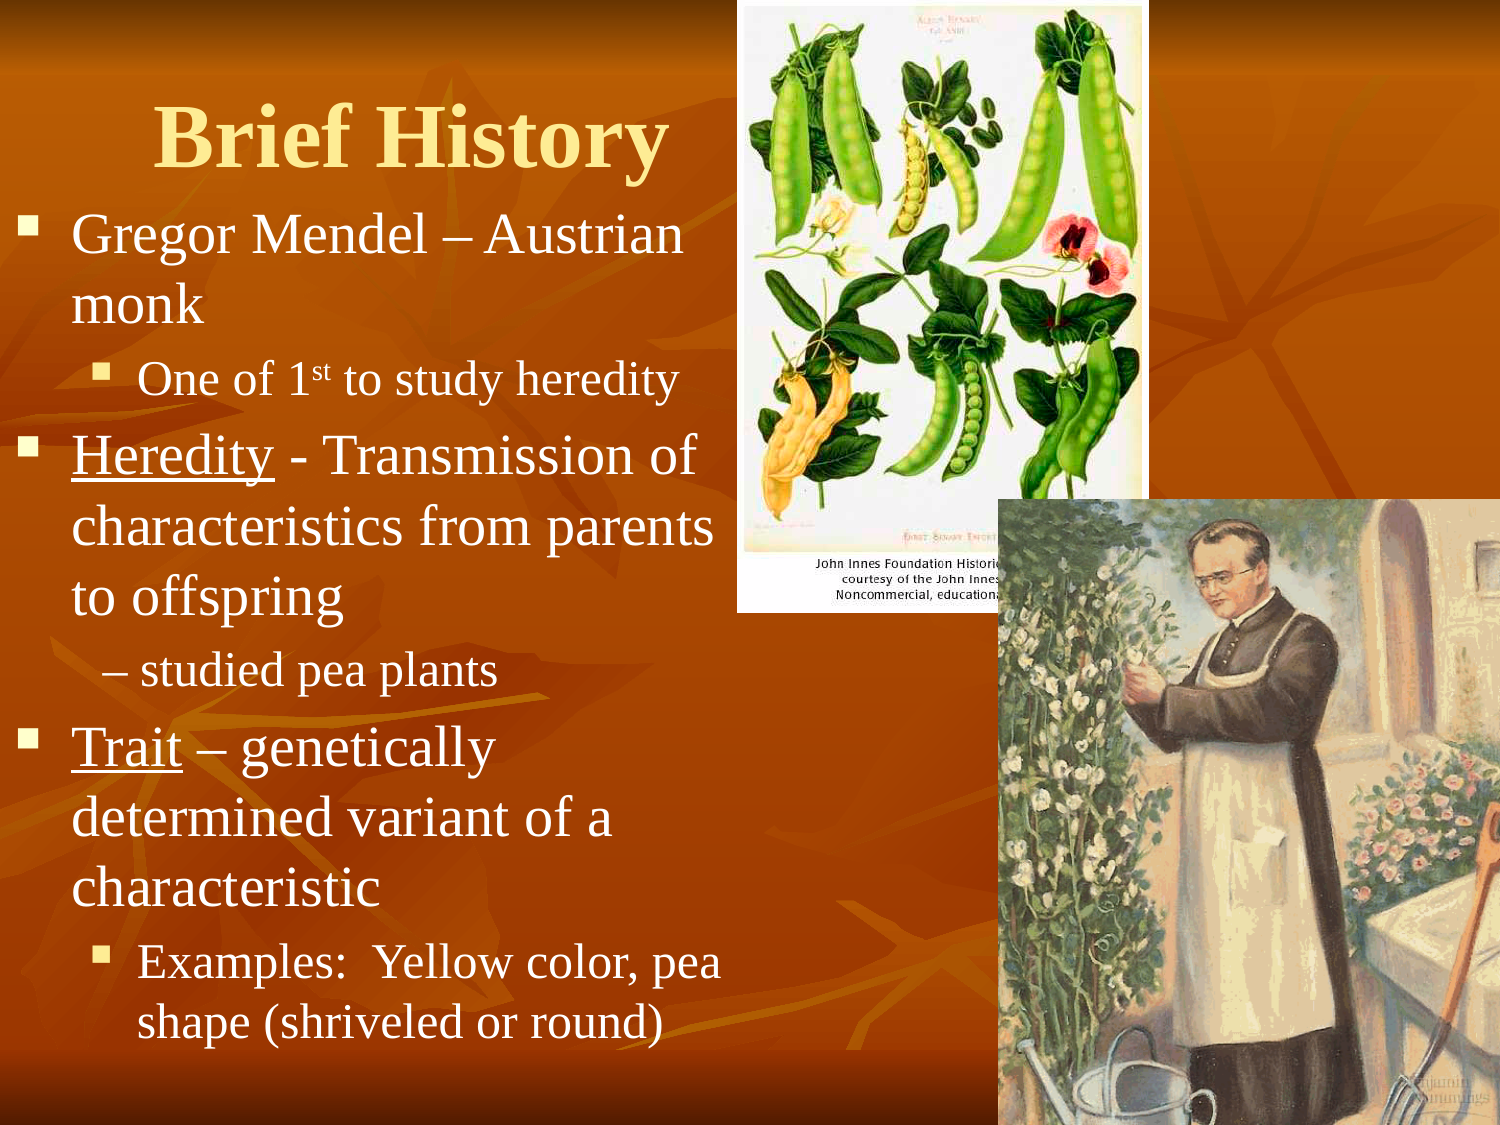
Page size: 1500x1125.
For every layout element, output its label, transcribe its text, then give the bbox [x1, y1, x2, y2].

title Brief History [0, 37, 732, 187]
picture [737, 0, 1500, 1125]
list Gregor Mendel – Austrian monk One of 1st to study heredity Heredity - Transmission of characteristics from parents to offspring – studied pea plants Trait – genetically determined variant of a characteristic Examples: Yellow color, pea shape (shriveled or round) [0, 187, 738, 931]
